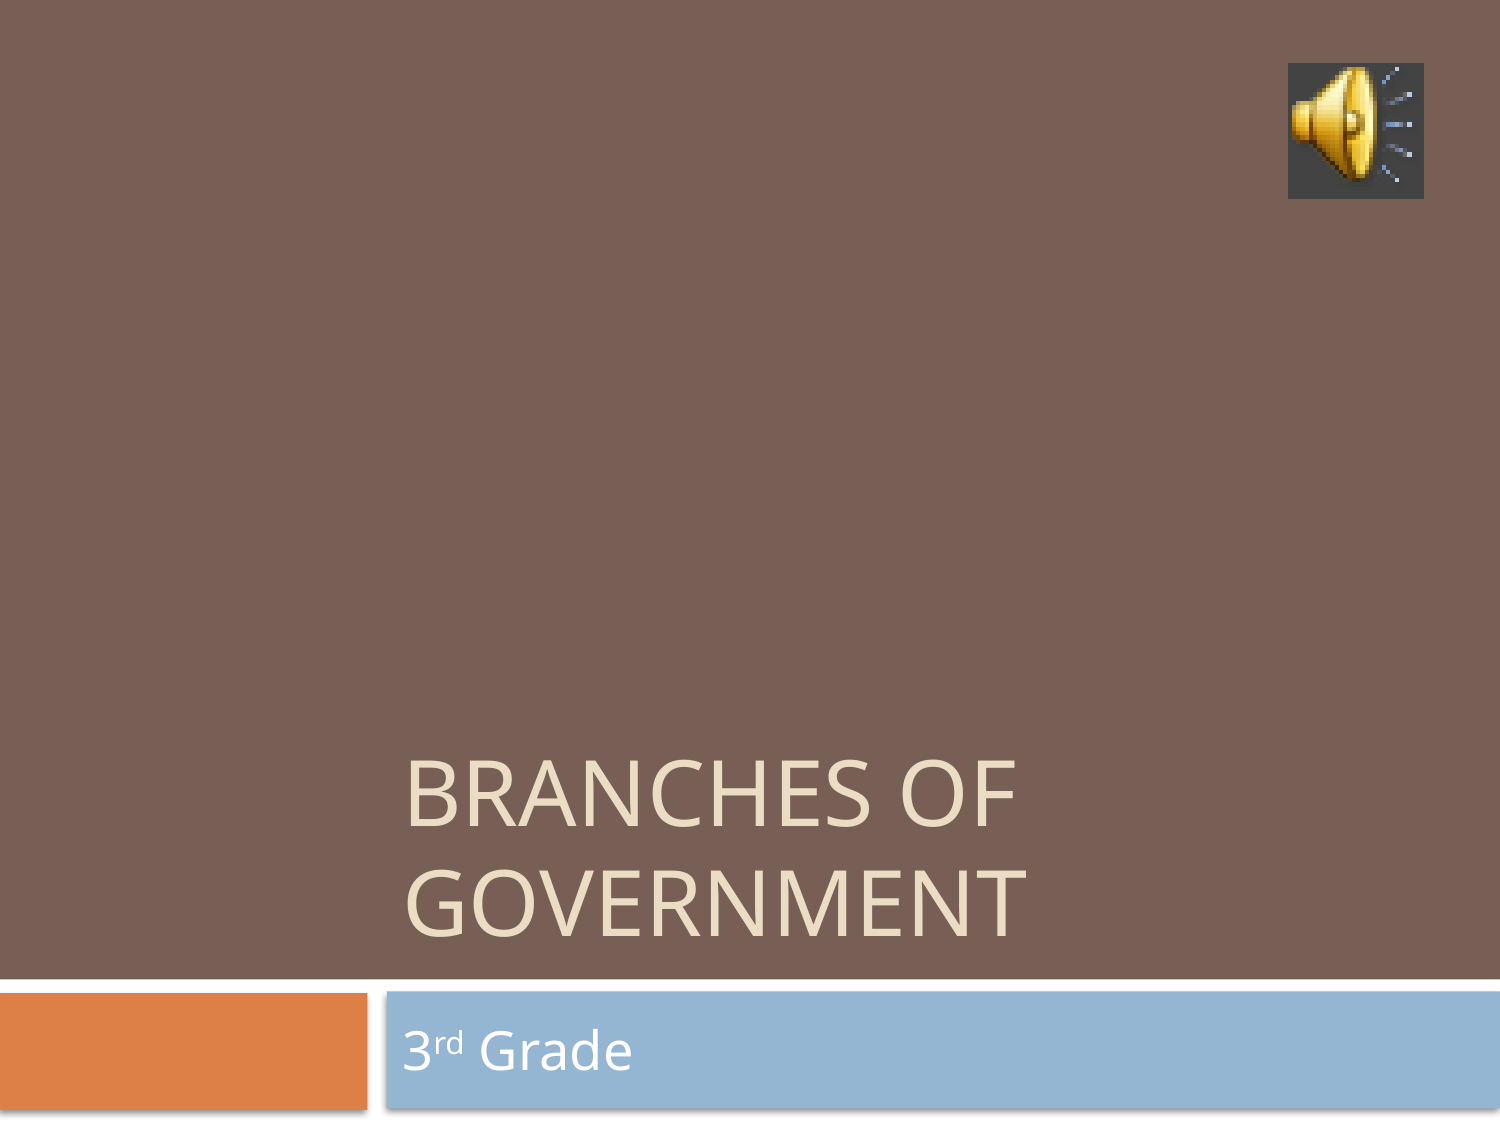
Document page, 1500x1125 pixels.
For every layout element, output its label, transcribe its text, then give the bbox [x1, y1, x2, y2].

picture [1287, 62, 1426, 201]
title Branches of Government [387, 662, 1450, 963]
subtitle 3rd Grade [387, 992, 1488, 1105]
